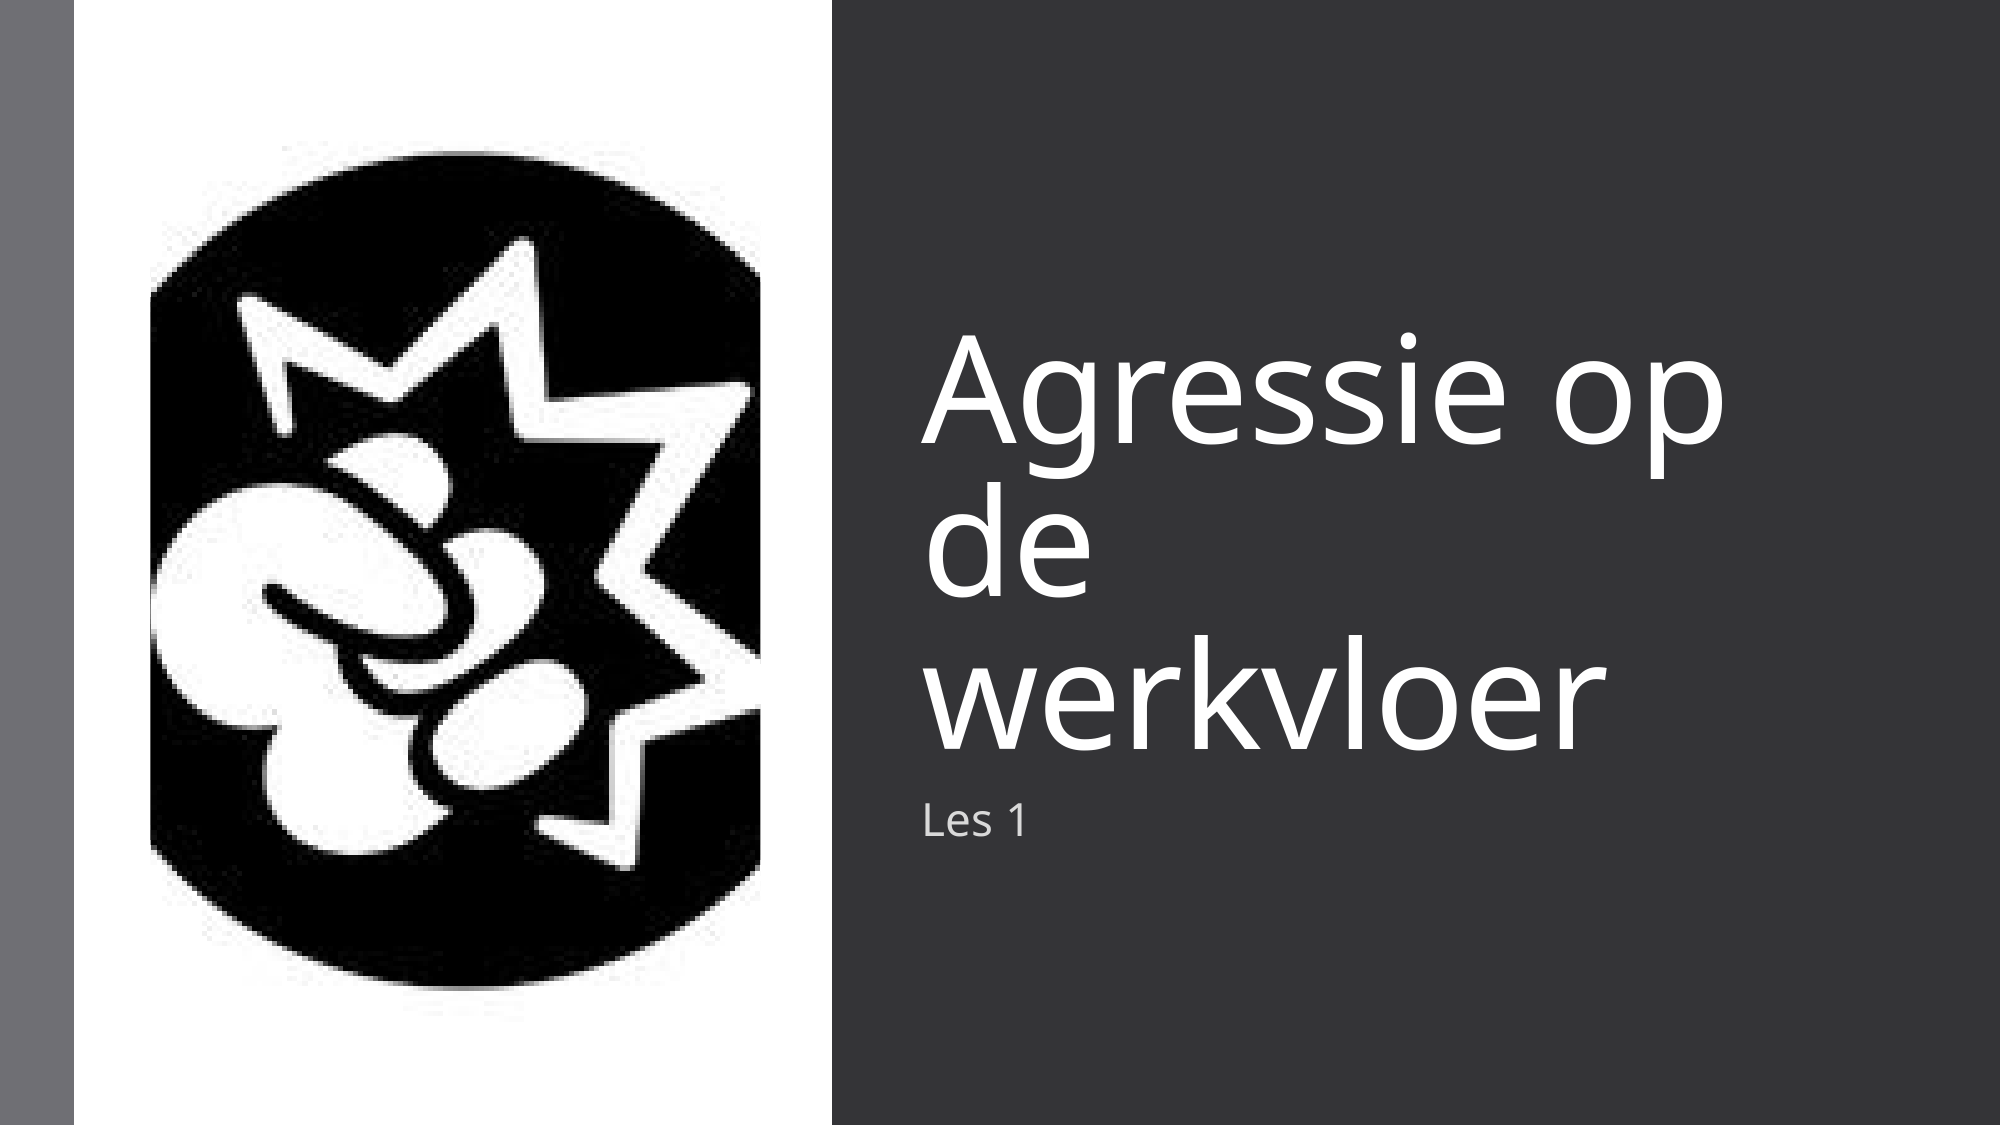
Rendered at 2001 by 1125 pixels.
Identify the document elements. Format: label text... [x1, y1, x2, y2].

text_box [73, 0, 833, 1125]
title Agressie op de werkvloer [905, 124, 1752, 787]
picture [150, 101, 761, 1022]
subtitle Les 1 [905, 787, 1752, 1065]
